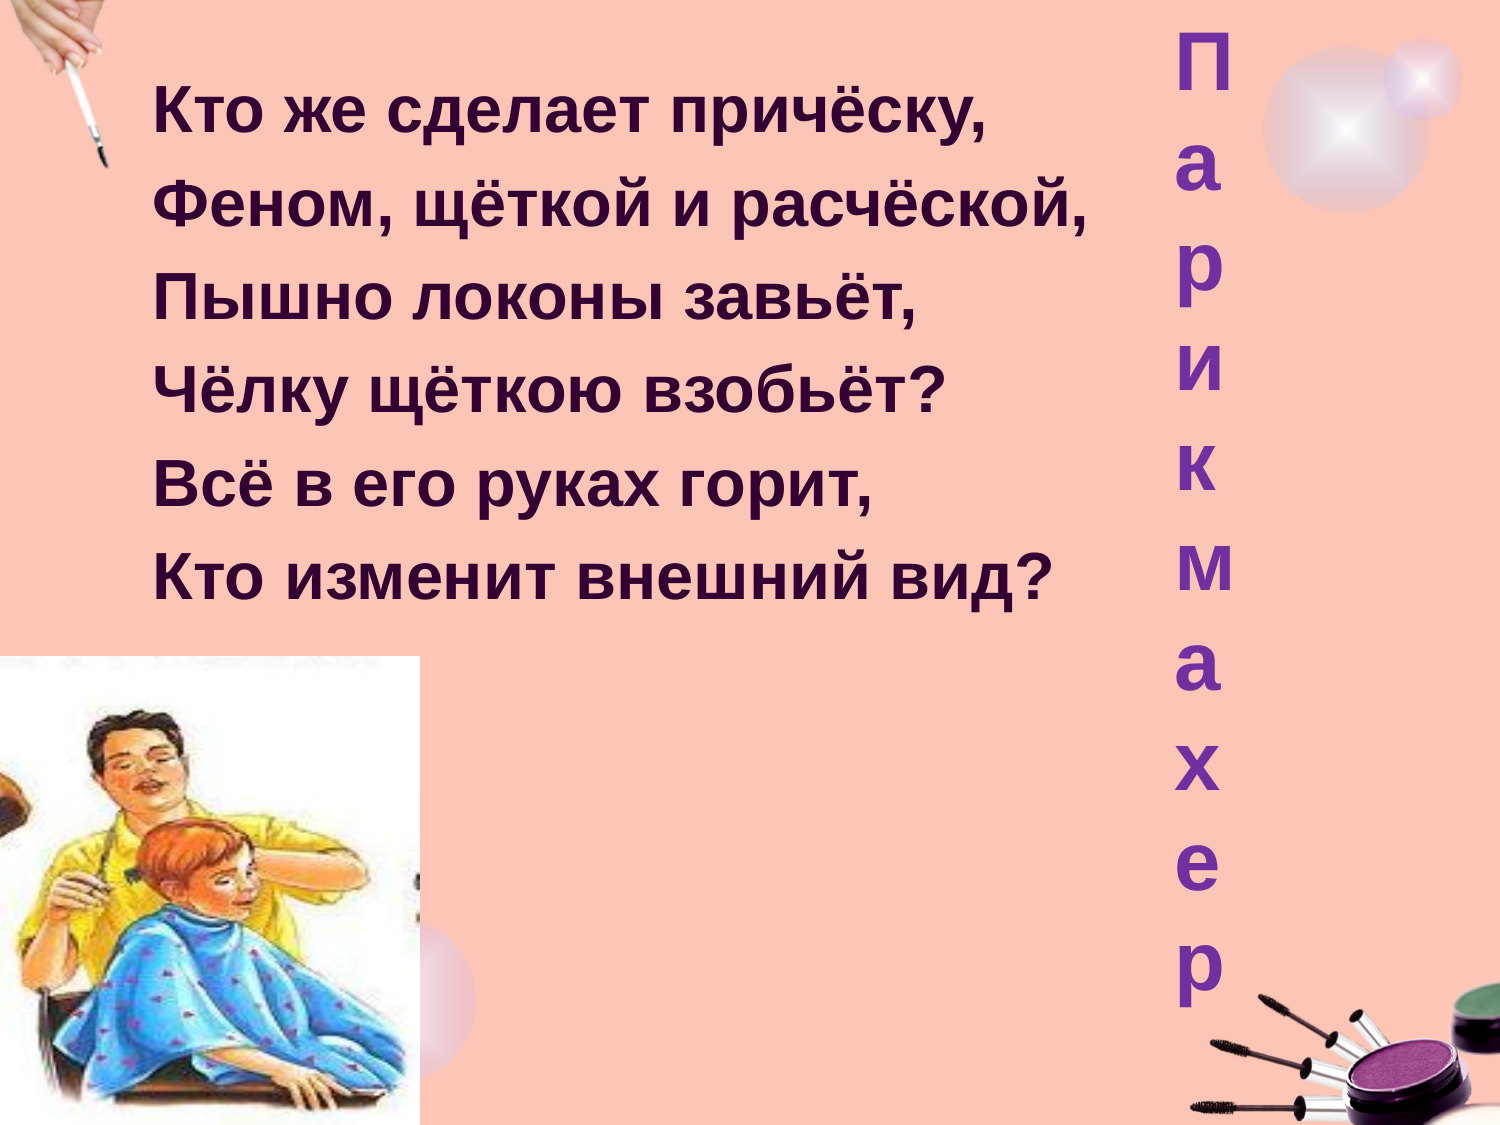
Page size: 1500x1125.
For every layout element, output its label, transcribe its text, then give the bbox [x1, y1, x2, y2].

picture [0, 0, 150, 175]
list Кто же сделает причёску, Феном, щёткой и расчёской, Пышно локоны завьёт, Чёлку щёткою взобьёт? Всё в его руках горит, Кто изменит внешний вид? [82, 58, 1125, 680]
picture [0, 656, 420, 1125]
text_box Парикмахер [1160, 0, 1254, 1015]
picture [1187, 974, 1500, 1125]
